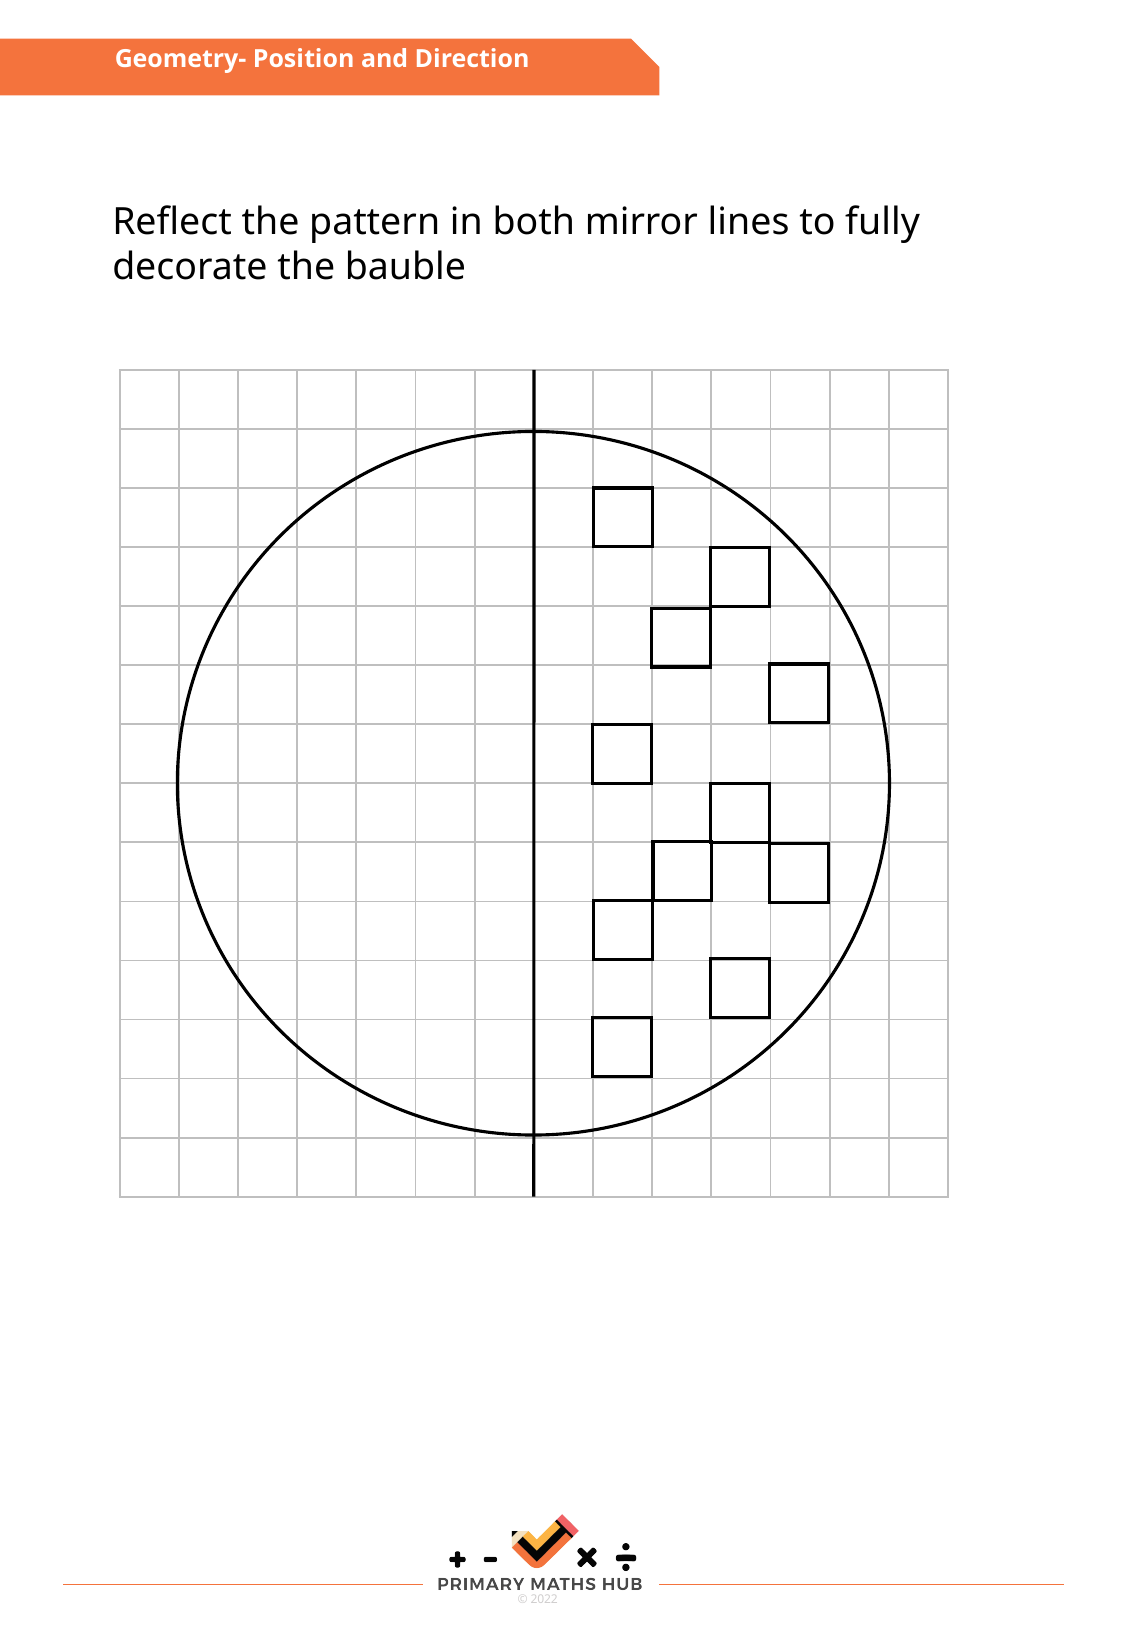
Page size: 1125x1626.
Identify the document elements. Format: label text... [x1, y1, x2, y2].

table_cell [180, 843, 196, 901]
text_box [652, 840, 713, 901]
table_cell [890, 548, 947, 605]
table_cell [357, 1091, 415, 1137]
table_cell [801, 548, 829, 583]
table_cell [357, 430, 415, 475]
table_cell [121, 430, 178, 487]
table_cell [121, 843, 178, 901]
table_cell [239, 1020, 296, 1078]
table_header [771, 371, 829, 428]
table_cell [121, 548, 178, 605]
table_cell [771, 430, 829, 487]
text_box [592, 723, 652, 784]
text_box [176, 430, 534, 1137]
table_cell [180, 548, 237, 605]
table_cell [121, 902, 178, 960]
table_cell [121, 1020, 178, 1078]
table_header [476, 371, 532, 428]
table_cell [239, 985, 266, 1019]
table_cell [298, 1139, 355, 1196]
table_cell [800, 983, 829, 1019]
table_cell [653, 1139, 710, 1196]
table_header [121, 371, 178, 428]
table_header [180, 371, 237, 428]
table_cell [871, 666, 888, 723]
table_cell [180, 666, 196, 723]
table_cell [594, 430, 651, 449]
table_cell [121, 1079, 178, 1137]
table_cell [844, 902, 888, 960]
table_cell [541, 1132, 592, 1137]
table_cell [771, 1020, 829, 1078]
table_cell [831, 1079, 888, 1137]
table_cell [180, 489, 237, 546]
table_cell [890, 430, 947, 487]
table_cell [180, 961, 237, 1019]
table_cell [180, 607, 223, 664]
table_cell [890, 666, 947, 723]
table_cell [594, 1117, 651, 1137]
table_cell [831, 430, 888, 487]
table_cell [536, 1139, 592, 1196]
text_box Reflect the pattern in both mirror lines to fully decorate the bauble [97, 189, 1064, 295]
table_header [712, 371, 770, 428]
table_cell [476, 1139, 532, 1196]
table_cell [416, 1117, 474, 1137]
table_cell [416, 1139, 474, 1196]
text_box [593, 487, 654, 548]
table_cell [121, 961, 178, 1019]
table_cell [890, 902, 947, 960]
table_header [416, 371, 474, 428]
table_cell [298, 1050, 335, 1078]
table_header [831, 371, 888, 428]
table_cell [732, 1049, 770, 1078]
table_header [536, 371, 592, 428]
table_cell [653, 430, 710, 476]
text_box [593, 899, 654, 960]
table_cell [890, 607, 947, 664]
text_box [768, 663, 829, 724]
table_cell [239, 430, 296, 487]
table_header [239, 371, 296, 428]
text_box [535, 430, 891, 1137]
table_cell [239, 1079, 296, 1137]
table_cell [121, 1139, 178, 1196]
table_cell [121, 784, 178, 841]
table_cell [298, 489, 334, 517]
text_box [709, 782, 770, 843]
table_cell [890, 784, 947, 841]
table_cell [771, 489, 829, 546]
table_cell [890, 1020, 947, 1078]
table_cell [121, 725, 178, 782]
table_cell [712, 1139, 770, 1196]
table_cell [871, 843, 888, 901]
table_cell [357, 1139, 415, 1196]
table_header [653, 371, 710, 428]
text_box [592, 1017, 652, 1077]
picture [432, 1512, 648, 1597]
table_cell [239, 1139, 296, 1196]
table_cell [890, 725, 947, 782]
text_box © 2022 [429, 1584, 646, 1614]
table_cell [831, 1020, 888, 1078]
table_cell [831, 961, 888, 1019]
table_cell [712, 430, 770, 487]
table_header [890, 371, 947, 428]
table_cell [890, 1139, 947, 1196]
table_cell [121, 607, 178, 664]
table_cell [416, 430, 474, 449]
table_cell [298, 430, 355, 487]
table_header [594, 371, 651, 428]
text_box [709, 547, 770, 608]
table_cell [180, 1079, 237, 1137]
table_cell [771, 1139, 829, 1196]
table_cell [890, 843, 947, 901]
table_cell [594, 1139, 651, 1196]
table_cell [180, 1020, 237, 1078]
table_cell [712, 1079, 770, 1137]
table_cell [180, 430, 237, 487]
table_cell [239, 489, 296, 546]
text_box [768, 842, 829, 903]
table_header [298, 371, 355, 428]
table_cell [653, 1091, 710, 1137]
table_cell [831, 489, 888, 546]
text_box Geometry- Position and Direction [0, 37, 661, 97]
text_box [650, 607, 711, 668]
table_cell [121, 666, 178, 723]
table_cell [831, 548, 888, 605]
table_cell [239, 548, 266, 582]
table_cell [890, 489, 947, 546]
table_cell [476, 1132, 526, 1137]
table_cell [180, 1139, 237, 1196]
table_cell [298, 1079, 355, 1137]
table_cell [771, 1079, 829, 1137]
table_cell [732, 489, 770, 518]
table_cell [554, 430, 592, 435]
table_cell [831, 1139, 888, 1196]
table_cell [890, 961, 947, 1019]
table_cell [476, 430, 513, 434]
text_box [709, 957, 770, 1018]
table_cell [121, 489, 178, 546]
table_cell [890, 1079, 947, 1137]
table_header [357, 371, 415, 428]
table_cell [180, 902, 223, 960]
table_cell [844, 607, 888, 664]
